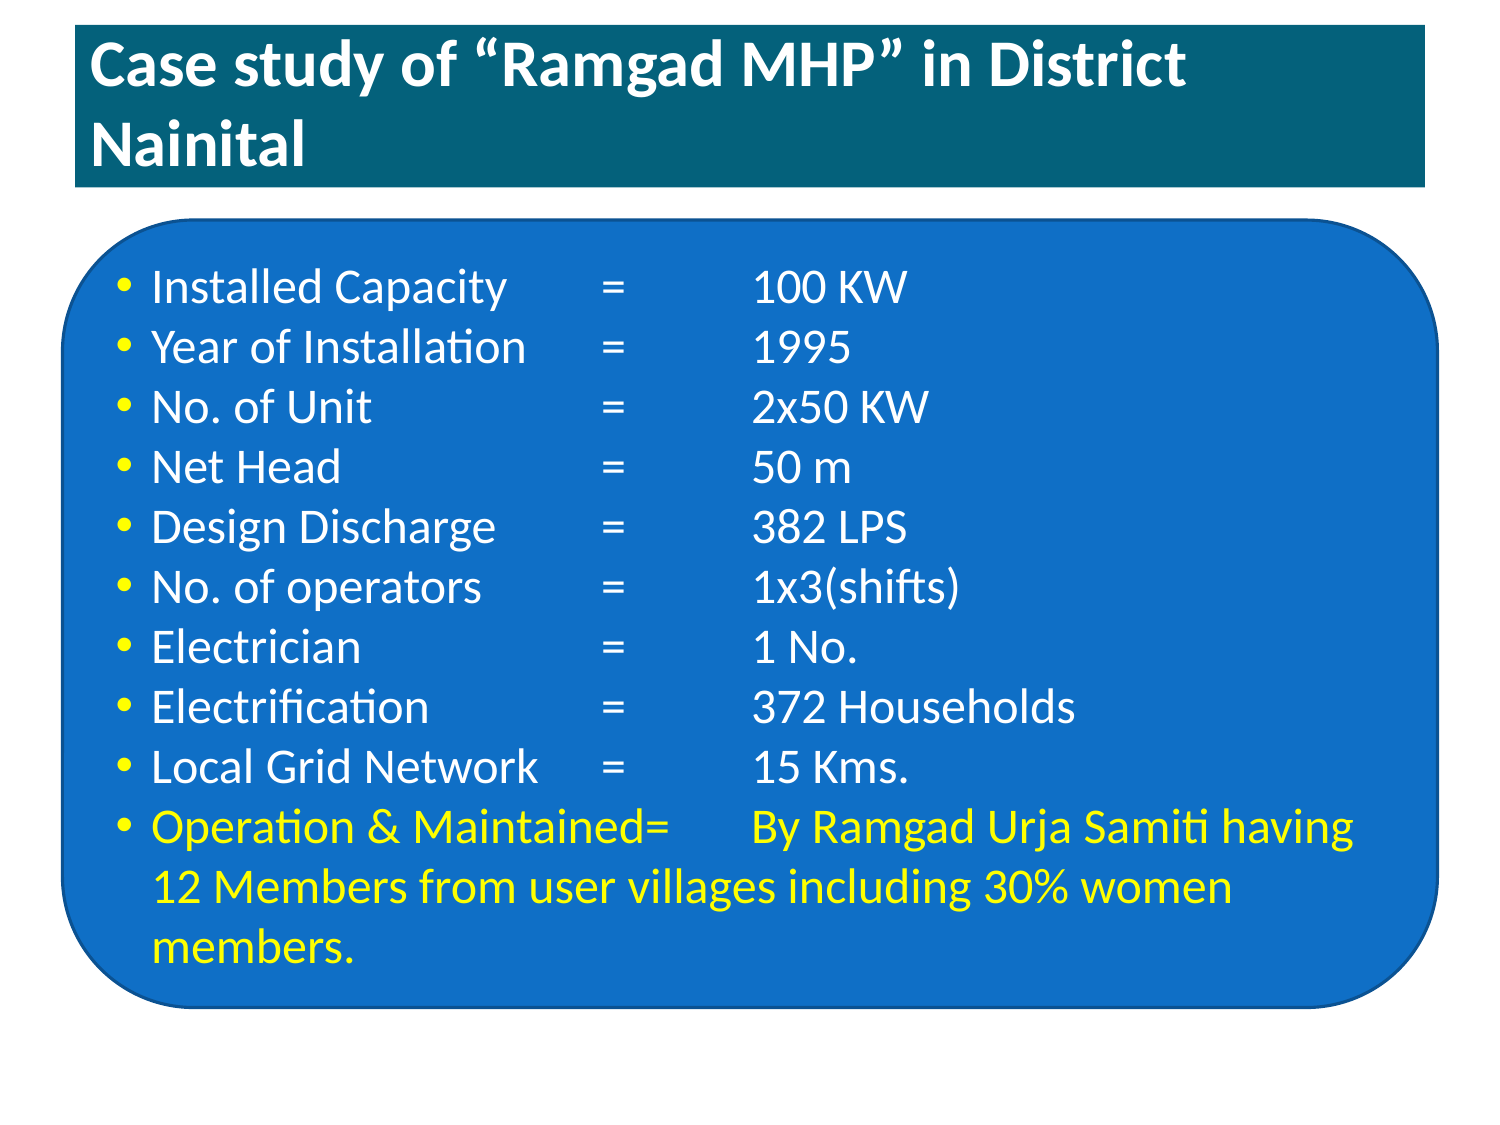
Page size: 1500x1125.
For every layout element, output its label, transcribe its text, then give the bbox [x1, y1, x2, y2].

title Case study of “Ramgad MHP” in District Nainital [74, 24, 1426, 188]
text_box Installed Capacity = 100 KW Year of Installation = 1995 No. of Unit = 2x50 KW Net Head = 50 m Design Discharge = 382 LPS No. of operators = 1x3(shifts) Electrician = 1 No. Electrification = 372 Households Local Grid Network = 15 Kms. Operation & Maintained= By Ramgad Urja Samiti having 12 Members from user villages including 30% women members. [60, 218, 1440, 1010]
